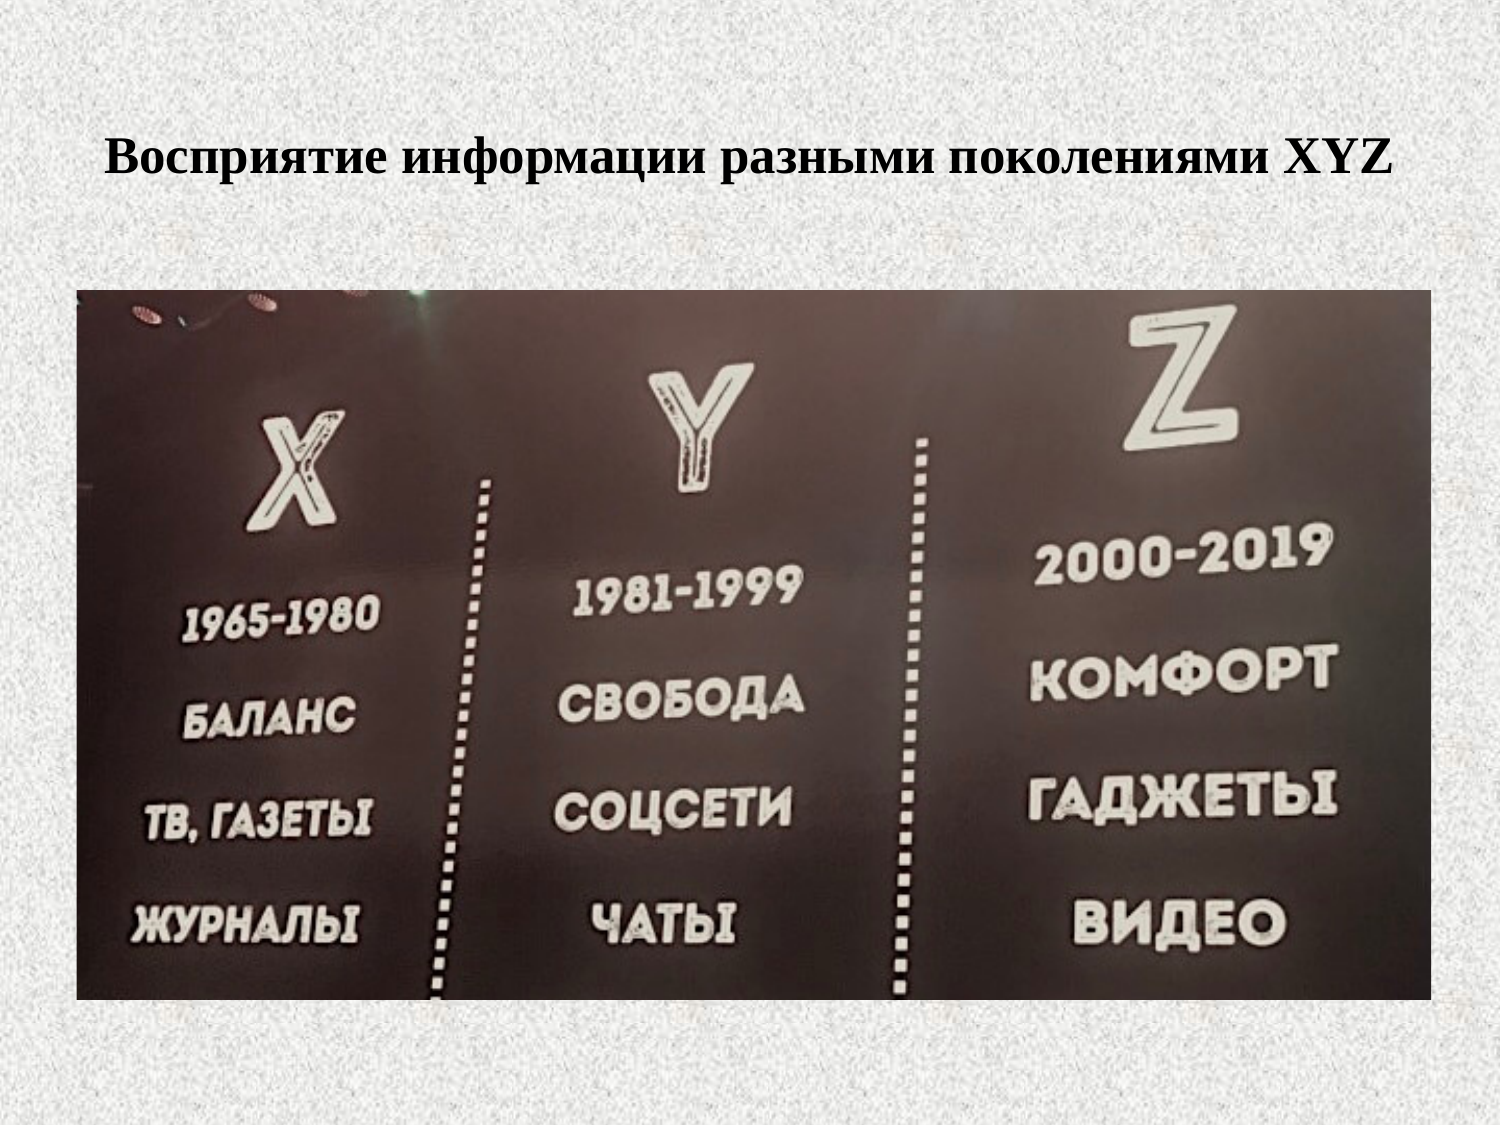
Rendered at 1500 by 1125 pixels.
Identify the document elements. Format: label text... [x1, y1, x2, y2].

title Восприятие информации разными поколениями XYZ [75, 103, 1425, 290]
picture [0, 0, 1500, 1125]
